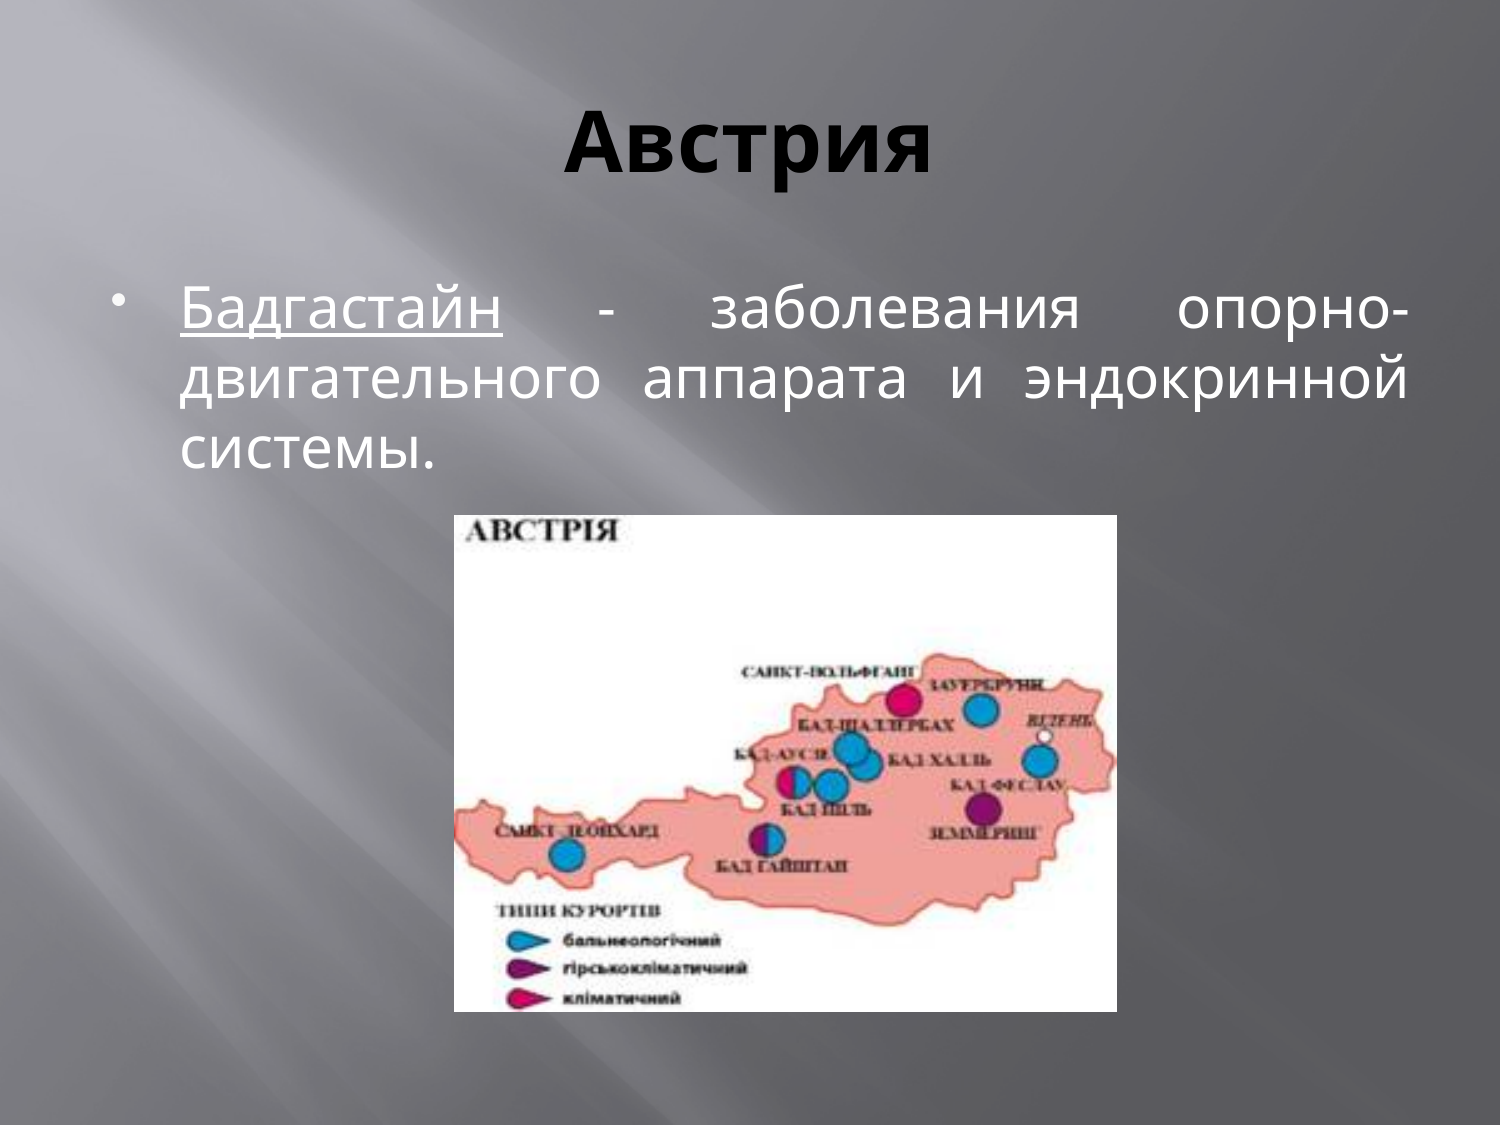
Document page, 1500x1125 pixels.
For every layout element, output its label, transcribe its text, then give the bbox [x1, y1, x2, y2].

title Австрия [75, 45, 1425, 233]
list Бадгастайн - заболевания опорно-двигательного аппарата и эндокринной системы. [75, 262, 1425, 1035]
picture [454, 514, 1117, 1012]
